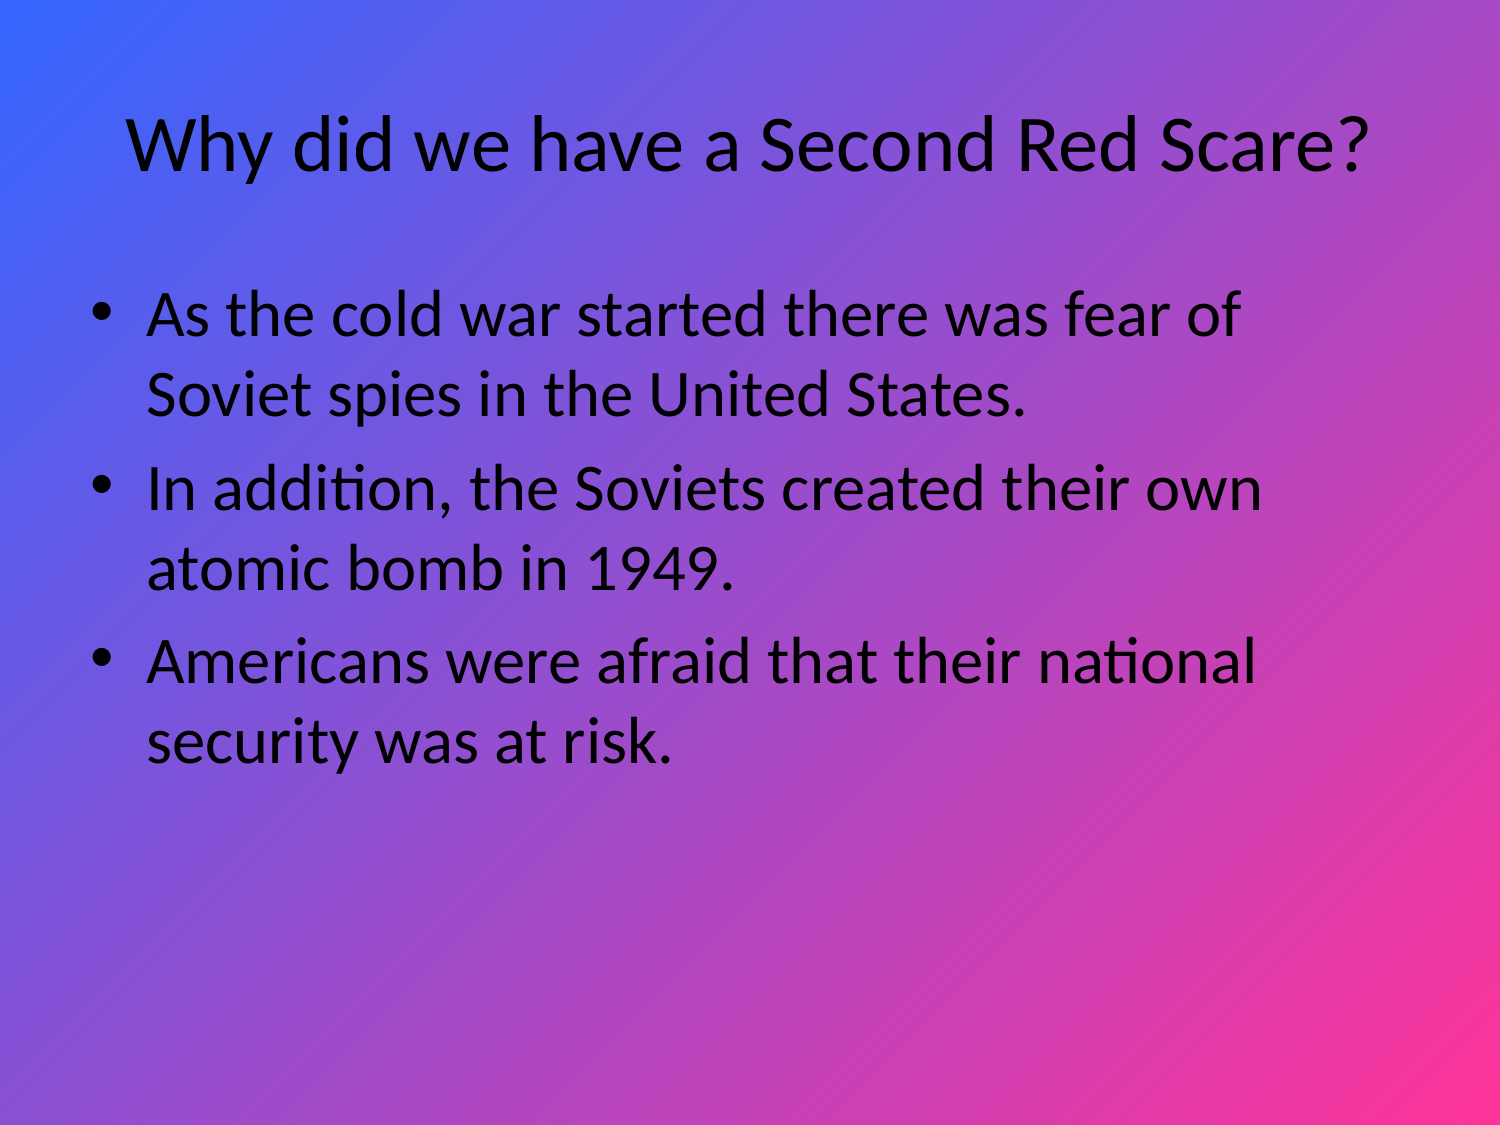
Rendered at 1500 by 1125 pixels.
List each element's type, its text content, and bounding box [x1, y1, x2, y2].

list As the cold war started there was fear of Soviet spies in the United States. In addition, the Soviets created their own atomic bomb in 1949. Americans were afraid that their national security was at risk. [75, 262, 1425, 1005]
title Why did we have a Second Red Scare? [75, 45, 1425, 233]
